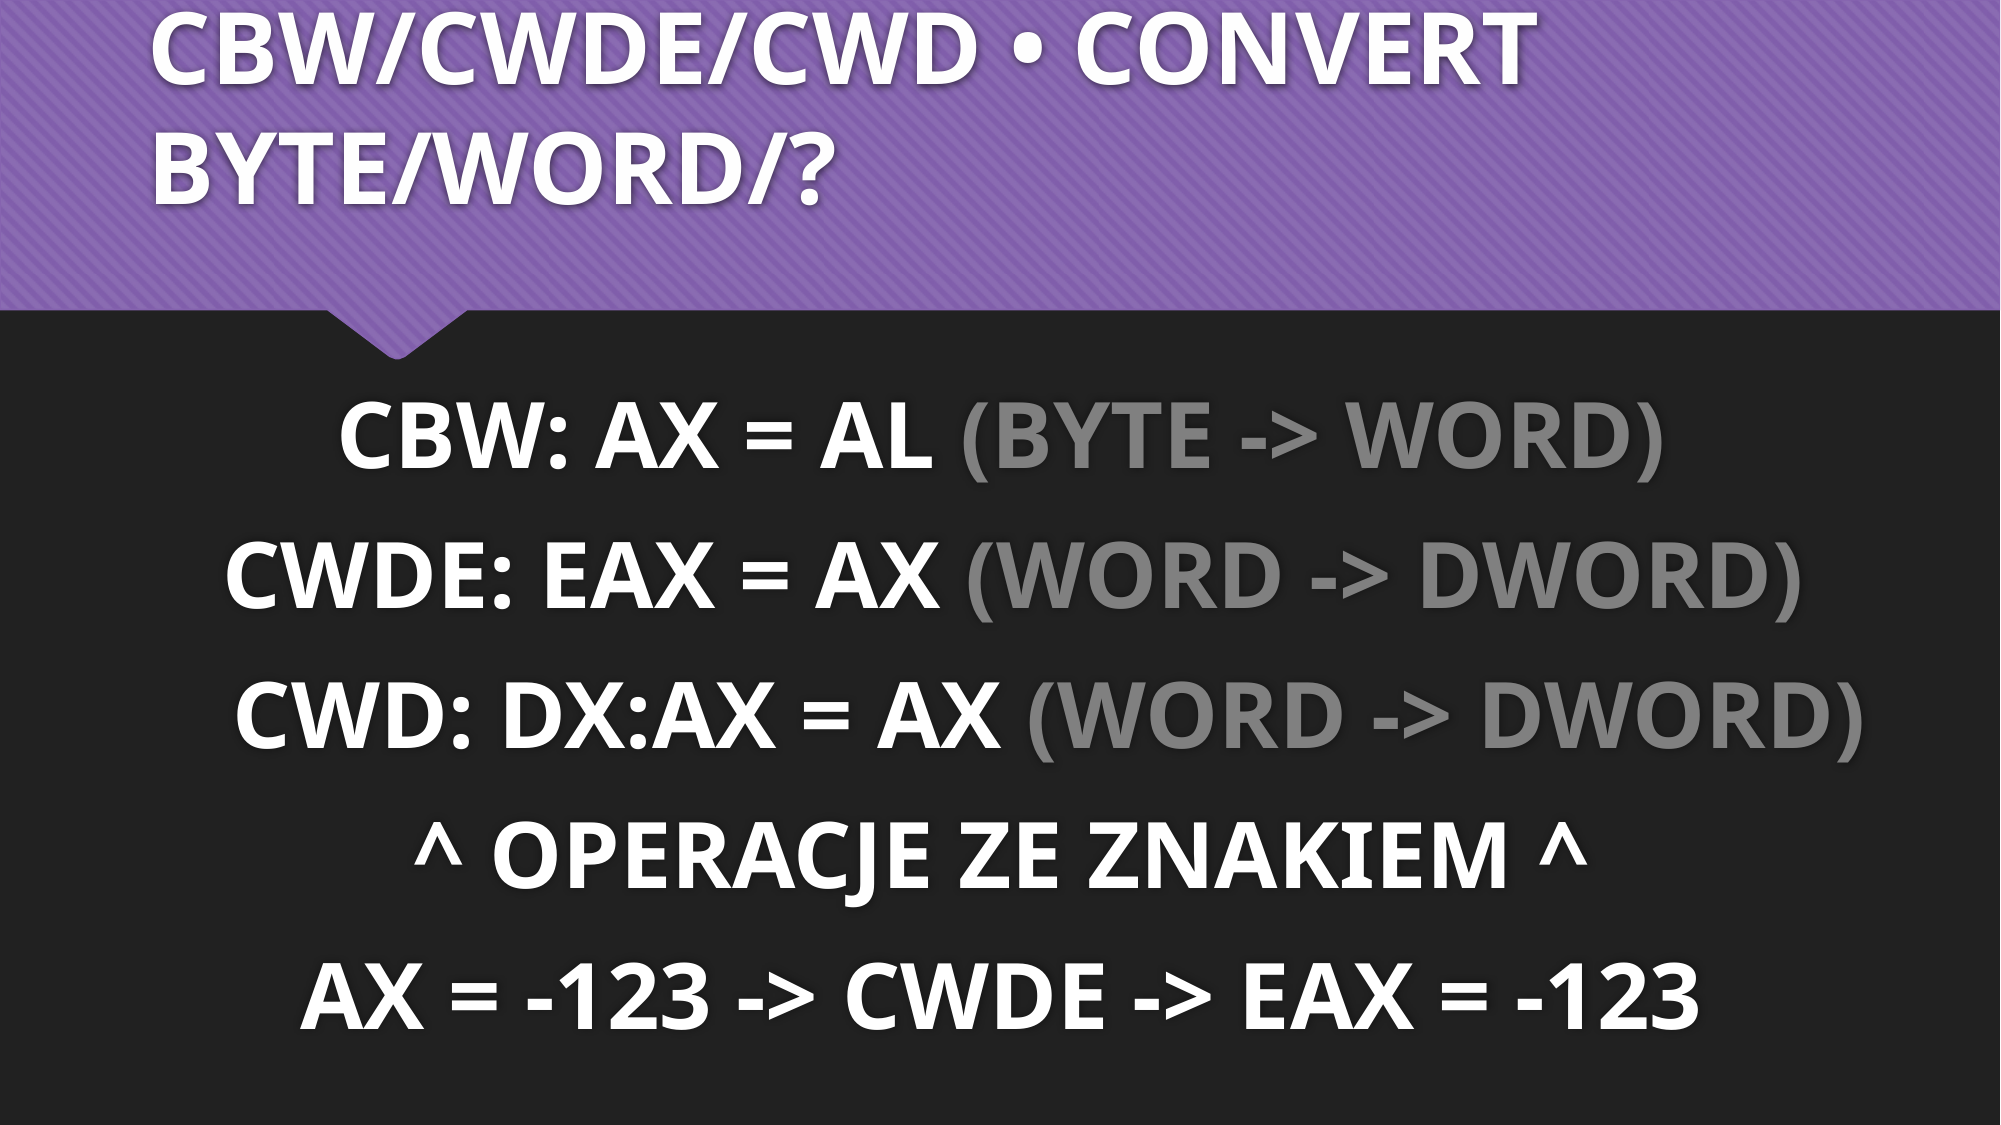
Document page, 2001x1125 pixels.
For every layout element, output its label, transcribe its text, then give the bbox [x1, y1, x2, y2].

title CBW/CWDE/CWD • CONVERT BYTE/WORD/? [132, 73, 1868, 233]
list CBW: AX = AL (BYTE -> WORD) CWDE: EAX = AX (WORD -> DWORD) CWD: DX:AX = AX (WORD -> DWORD) ^ OPERACJE ZE ZNAKIEM ^ AX = -123 -> CWDE -> EAX = -123 [84, 364, 1919, 1060]
